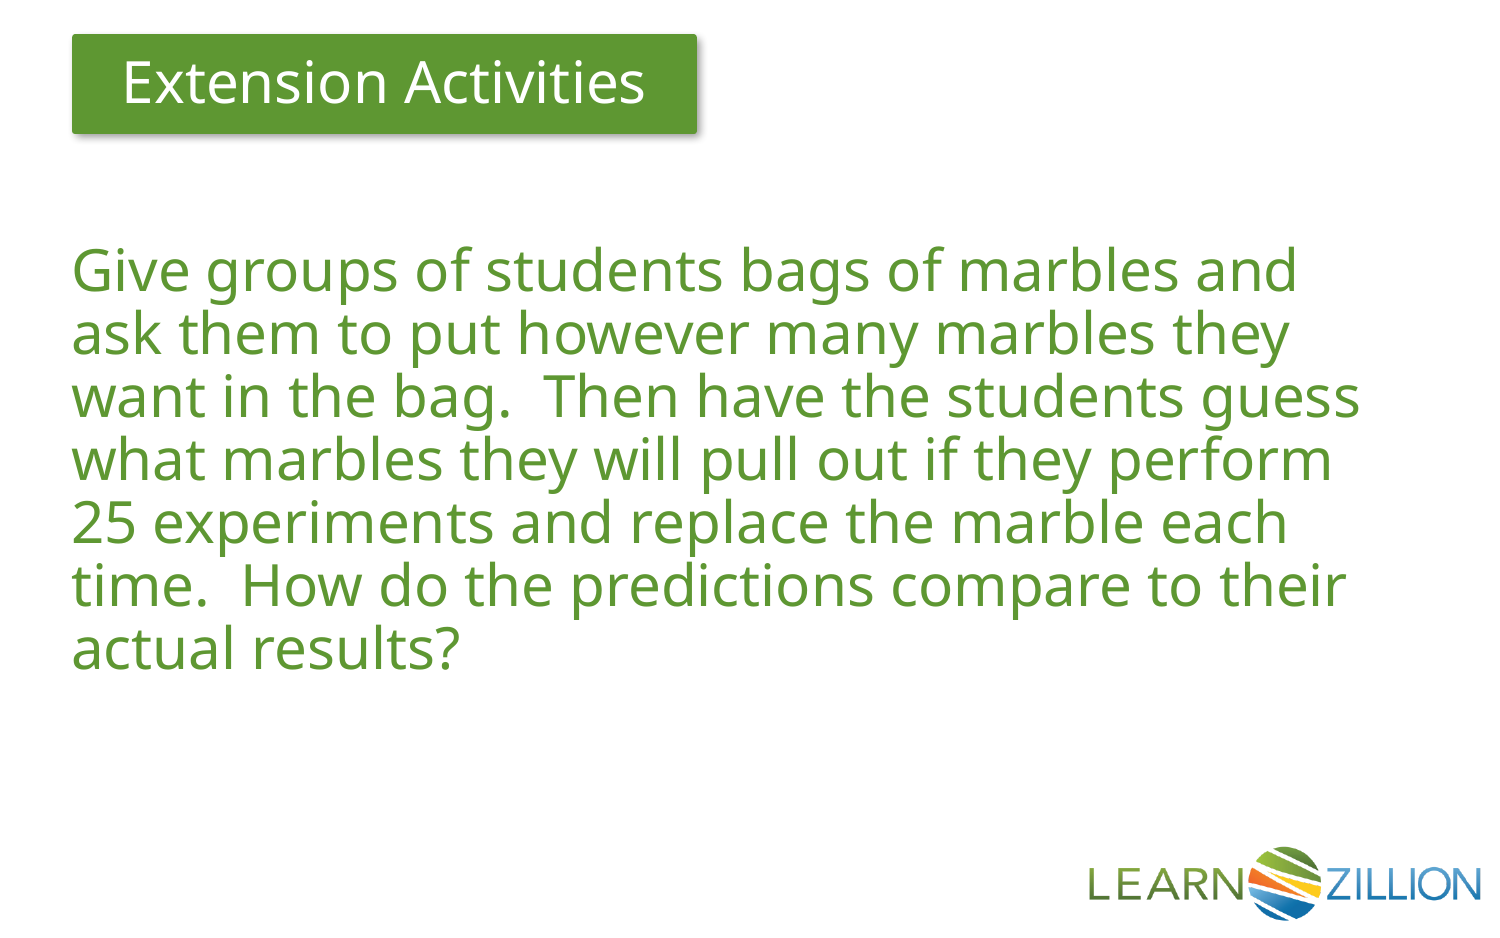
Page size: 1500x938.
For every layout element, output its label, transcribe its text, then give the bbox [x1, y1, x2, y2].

picture [1087, 843, 1482, 923]
text_box Give groups of students bags of marbles and ask them to put however many marbles they want in the bag. Then have the students guess what marbles they will pull out if they perform 25 experiments and replace the marble each time. How do the predictions compare to their actual results? [56, 233, 1407, 690]
